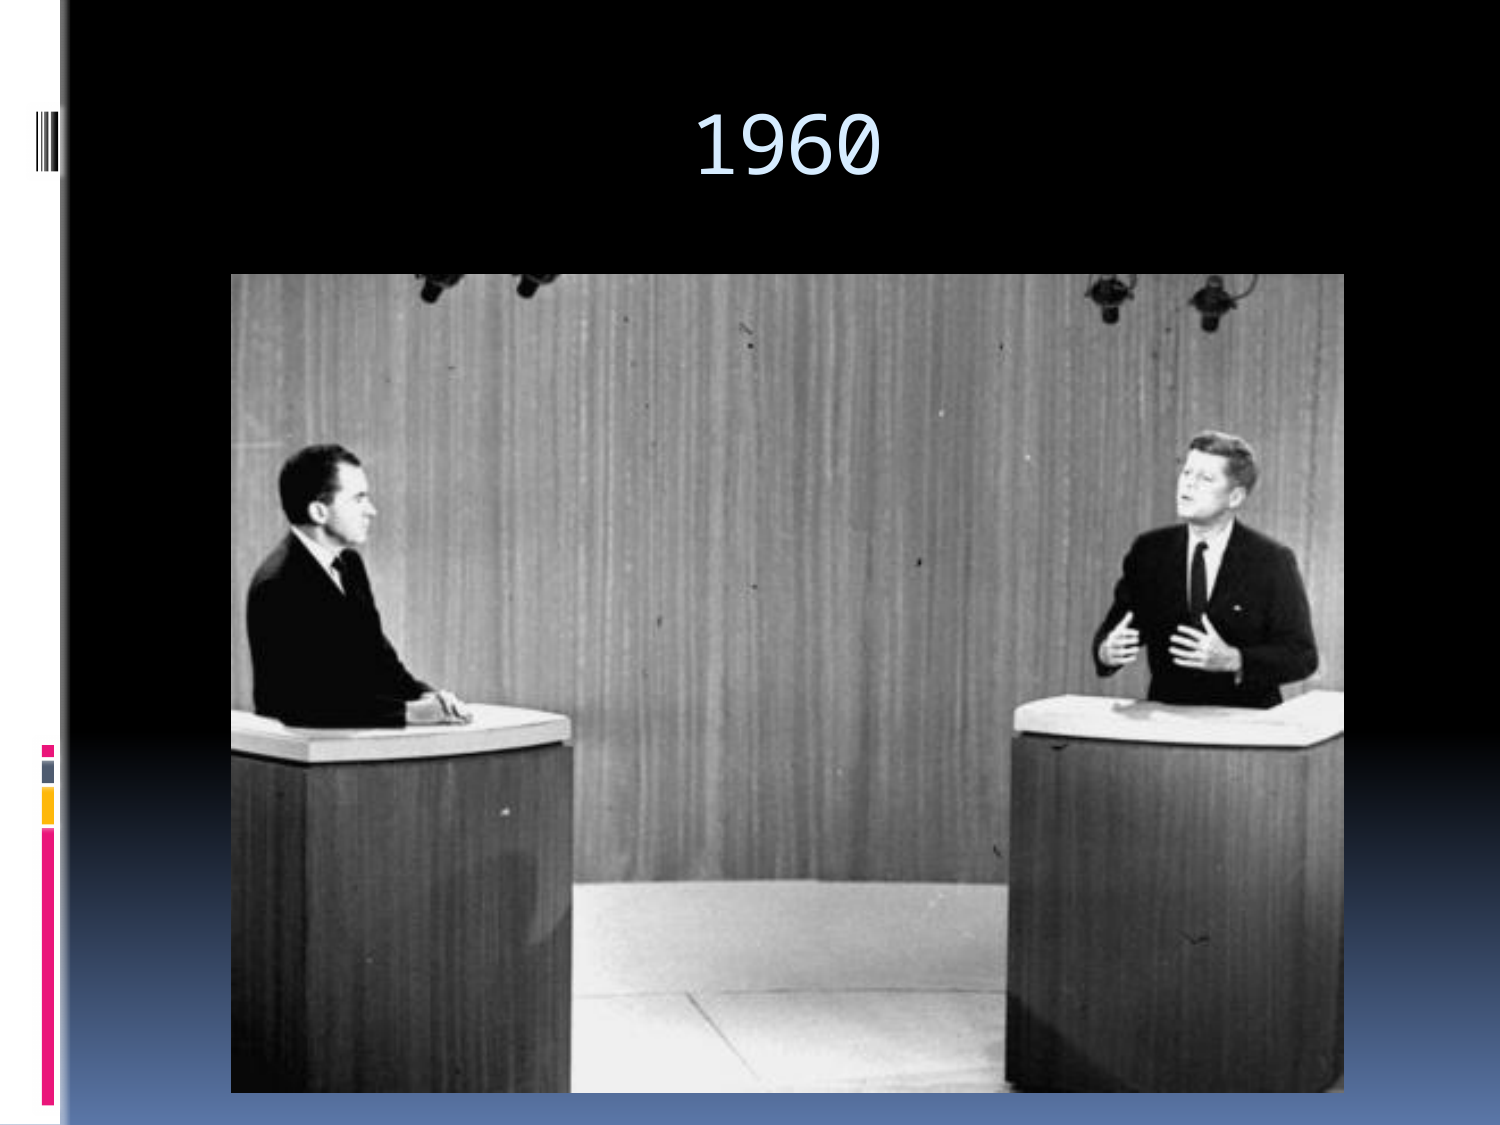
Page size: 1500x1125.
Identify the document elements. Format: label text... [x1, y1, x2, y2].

title 1960 [150, 83, 1425, 234]
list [230, 274, 1345, 1093]
